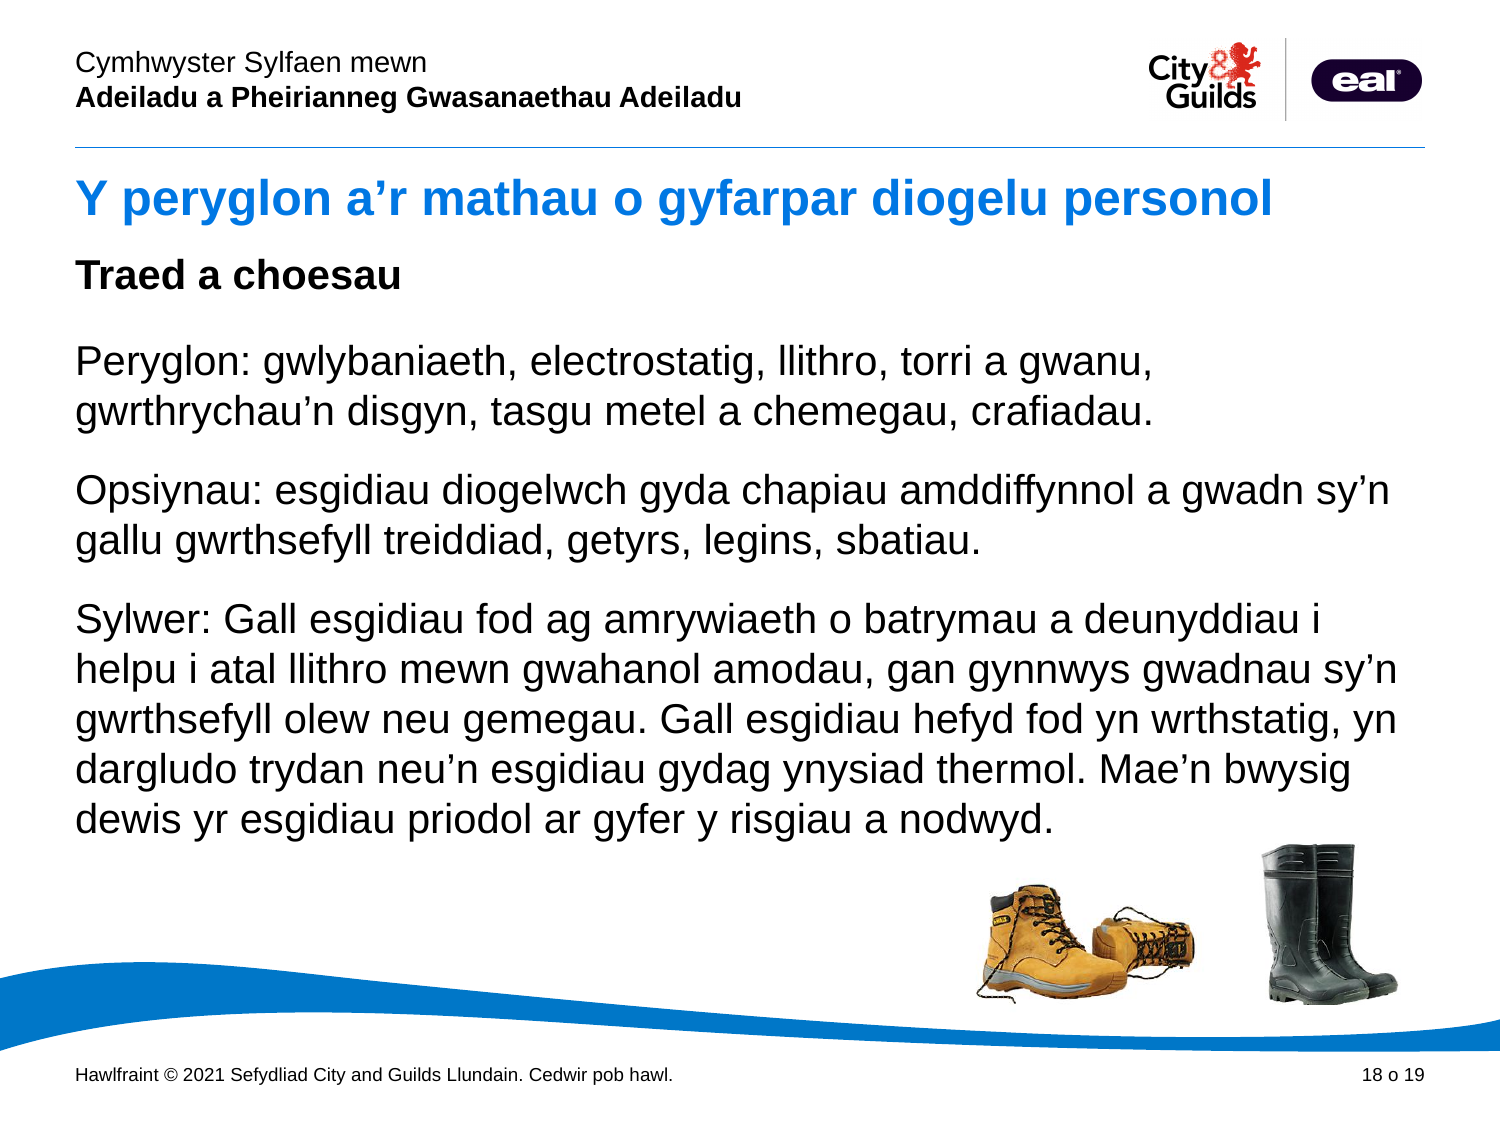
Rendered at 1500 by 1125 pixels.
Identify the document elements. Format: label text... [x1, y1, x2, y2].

picture [962, 865, 1205, 1025]
list Traed a choesau Peryglon: gwlybaniaeth, electrostatig, llithro, torri a gwanu, gwrthrychau’n disgyn, tasgu metel a chemegau, crafiadau. Opsiynau: esgidiau diogelwch gyda chapiau amddiffynnol a gwadn sy’n gallu gwrthsefyll treiddiad, getyrs, legins, sbatiau. Sylwer: Gall esgidiau fod ag amrywiaeth o batrymau a deunyddiau i helpu i atal llithro mewn gwahanol amodau, gan gynnwys gwadnau sy’n gwrthsefyll olew neu gemegau. Gall esgidiau hefyd fod yn wrthstatig, yn dargludo trydan neu’n esgidiau gydag ynysiad thermol. Mae’n bwysig dewis yr esgidiau priodol ar gyfer y risgiau a nodwyd. [74, 247, 1426, 946]
picture [1149, 38, 1422, 121]
picture [1233, 831, 1423, 1006]
title Y peryglon a’r mathau o gyfarpar diogelu personol [74, 165, 1426, 229]
